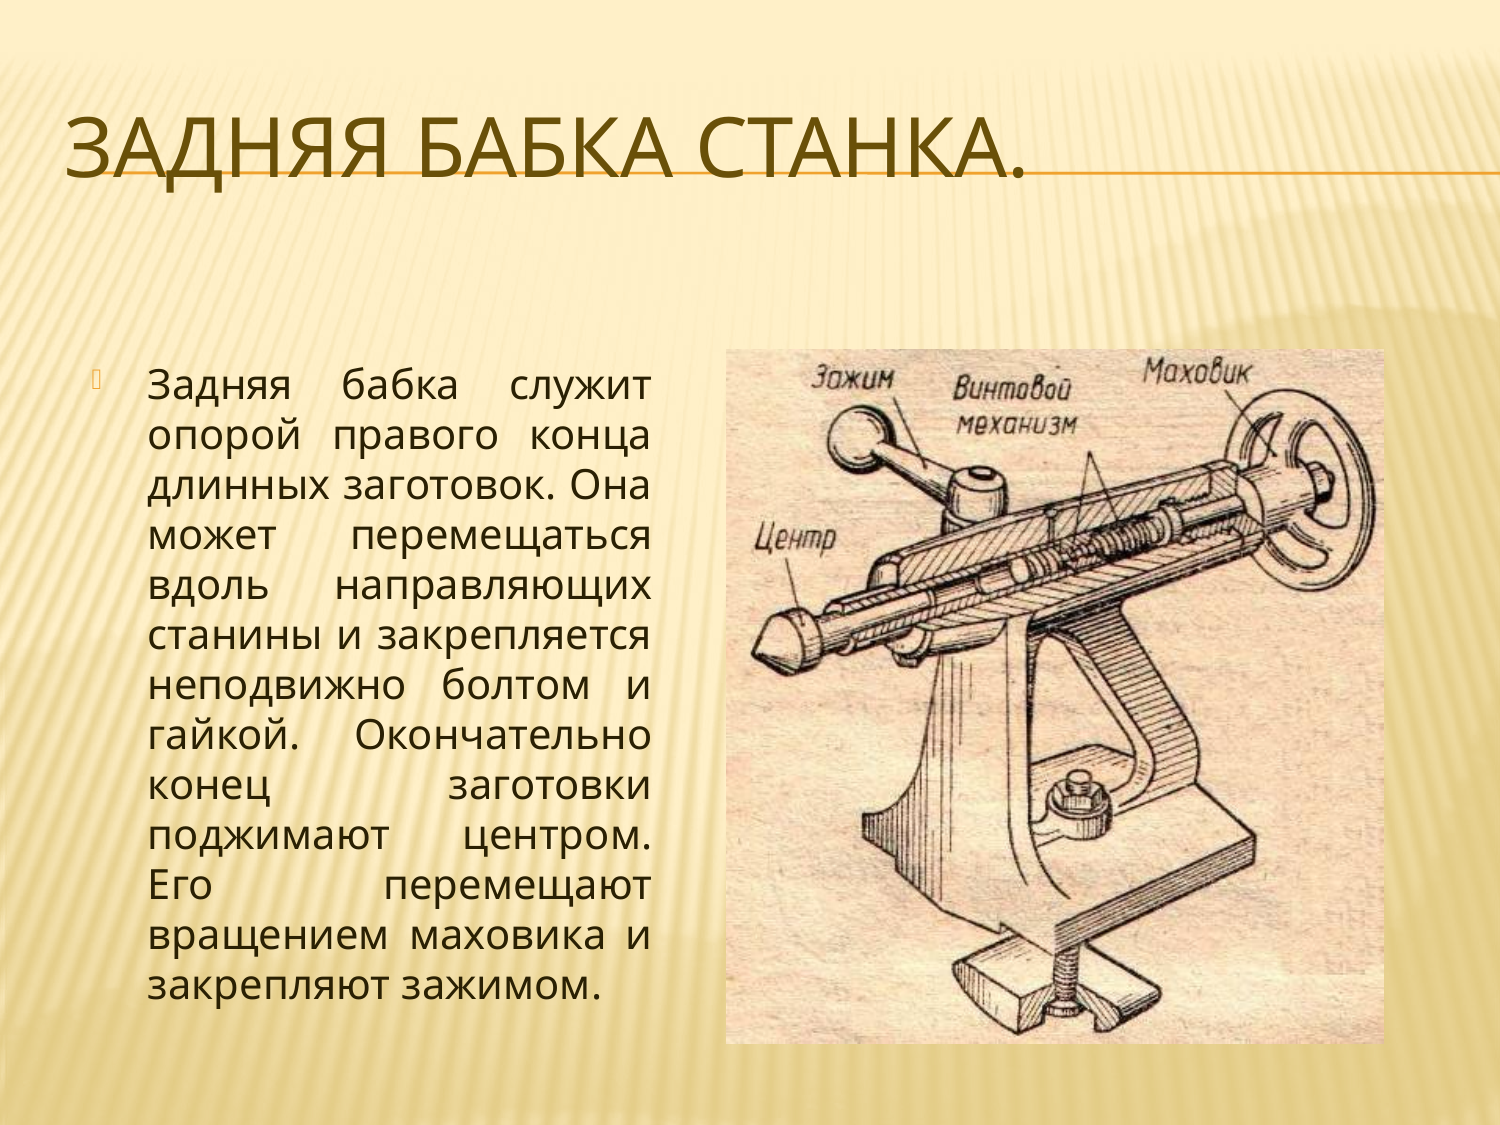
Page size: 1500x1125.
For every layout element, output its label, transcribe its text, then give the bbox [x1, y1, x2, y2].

picture [725, 349, 1385, 1044]
title Задняя бабка станка. [50, 75, 1475, 213]
list Задняя бабка служит опорой правого конца длинных заготовок. Она может перемещаться вдоль направляющих станины и закрепляется неподвижно болтом и гайкой. Окончательно конец заготовки поджимают центром. Его перемещают вращением маховика и закрепляют зажимом. [76, 350, 668, 988]
